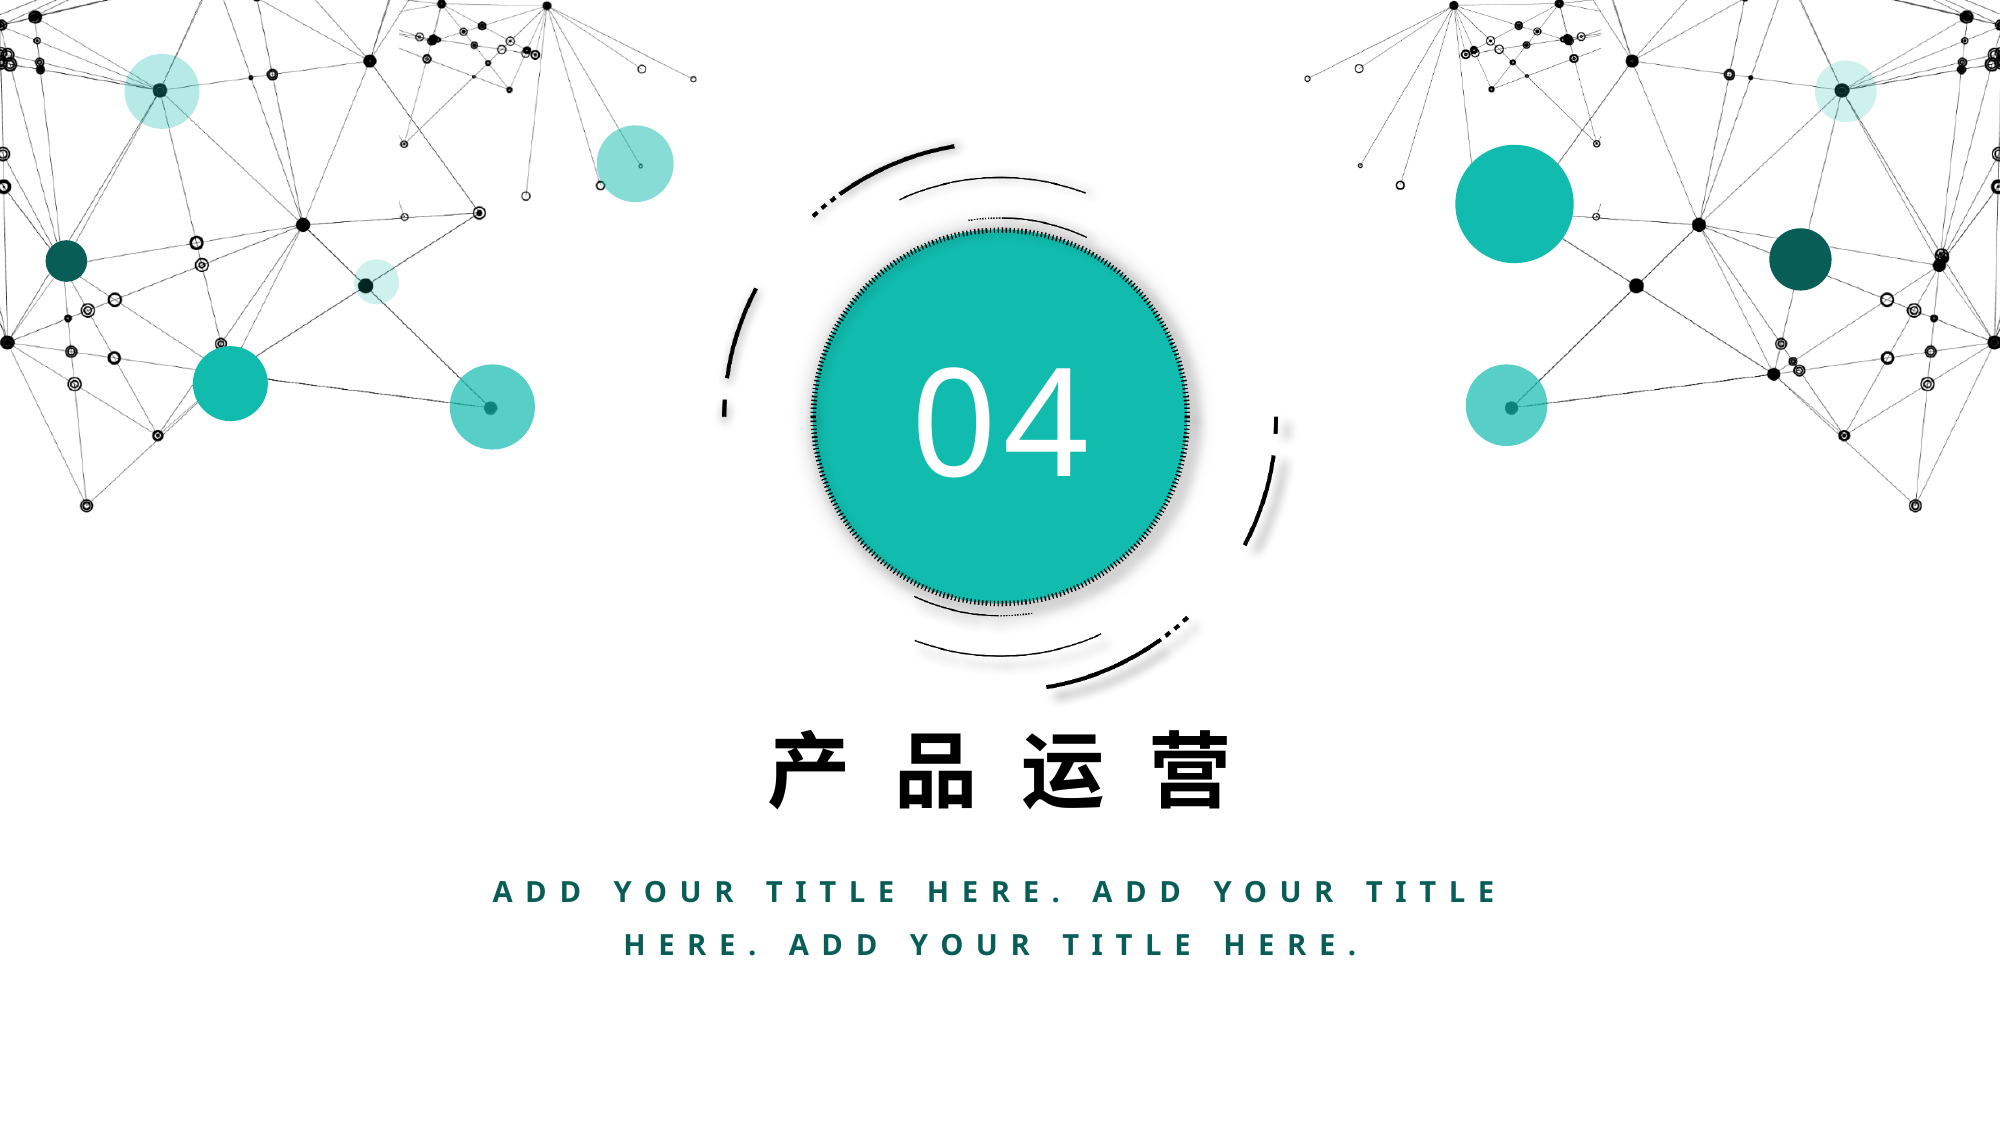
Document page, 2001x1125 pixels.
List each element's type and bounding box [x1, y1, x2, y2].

text_box [439, 144, 1561, 964]
text_box [0, 0, 2000, 564]
